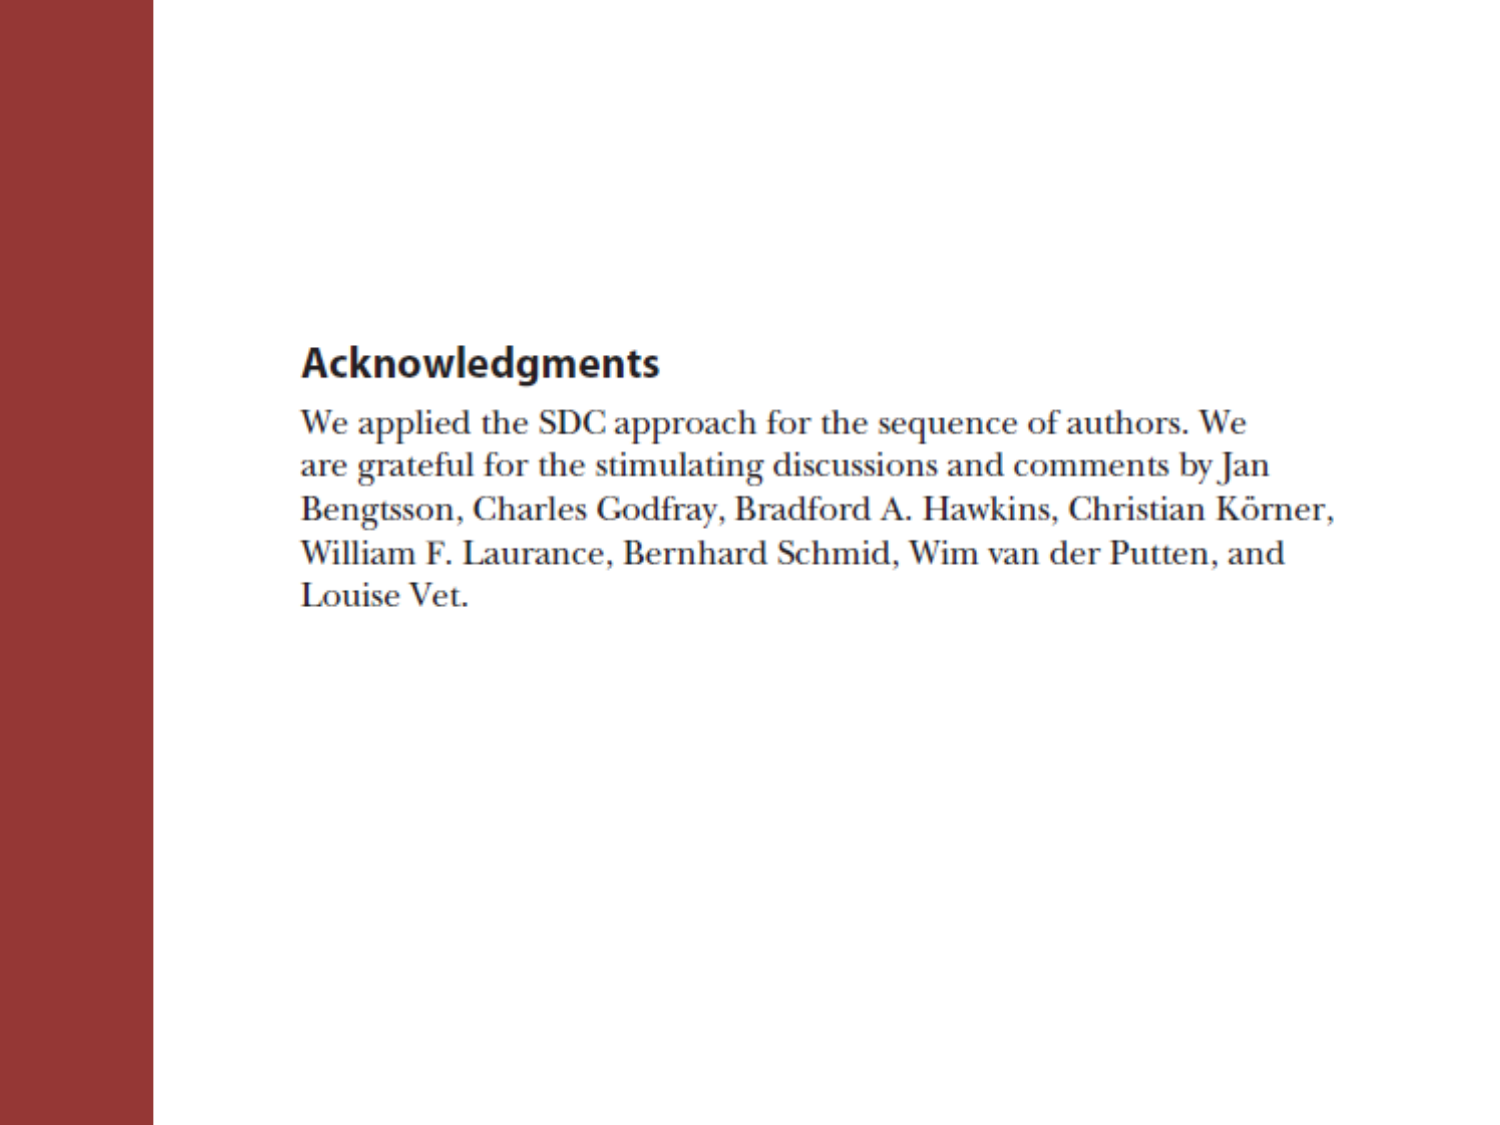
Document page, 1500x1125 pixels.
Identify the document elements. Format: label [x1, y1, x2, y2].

text_box [0, 0, 155, 1125]
picture [253, 326, 1388, 617]
